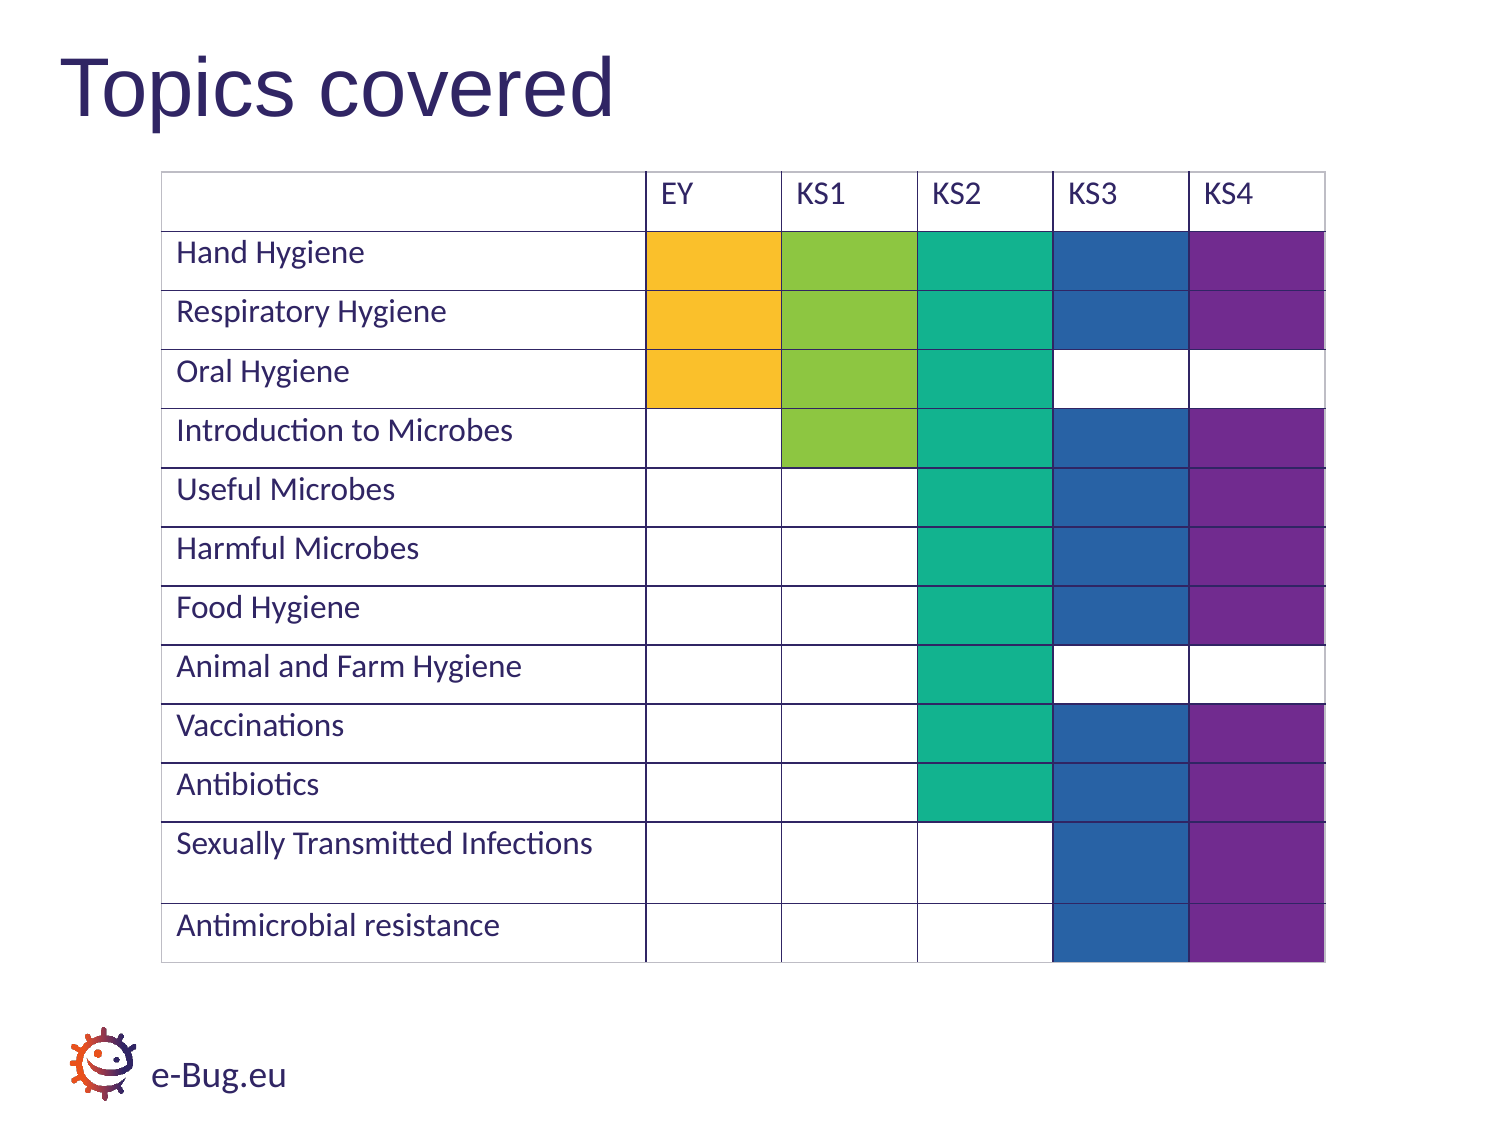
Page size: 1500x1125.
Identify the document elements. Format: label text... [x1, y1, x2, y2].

table_cell [647, 823, 781, 903]
table_cell [918, 904, 1052, 962]
table_cell Antimicrobial resistance [162, 904, 645, 962]
table_cell [1054, 764, 1188, 821]
table_cell [647, 469, 781, 526]
table_cell [918, 764, 1052, 821]
table_cell [1054, 469, 1188, 526]
table_cell [782, 764, 917, 821]
table_cell Oral Hygiene [162, 350, 645, 408]
table_cell [918, 350, 1052, 408]
table_cell [1190, 705, 1324, 762]
table_cell [1190, 350, 1324, 408]
table_cell [647, 587, 781, 644]
table_cell [1054, 646, 1188, 703]
picture [69, 1027, 137, 1103]
table_cell [1054, 291, 1188, 349]
table_cell Useful Microbes [162, 469, 645, 526]
table_cell Vaccinations [162, 705, 645, 762]
table_header [162, 173, 645, 231]
table_cell Animal and Farm Hygiene [162, 646, 645, 703]
table_cell [1190, 409, 1324, 467]
table_cell [647, 350, 781, 408]
table_cell [1190, 469, 1324, 526]
table_cell [647, 646, 781, 703]
table_cell Food Hygiene [162, 587, 645, 644]
table_cell [782, 291, 917, 349]
table_cell [918, 409, 1052, 467]
table_cell [1054, 232, 1188, 290]
table_cell [782, 469, 917, 526]
table_cell Introduction to Microbes [162, 409, 645, 467]
table_cell [1190, 823, 1324, 903]
table_cell [1190, 587, 1324, 644]
table_cell [647, 232, 781, 290]
table_cell [1054, 823, 1188, 903]
table_cell [918, 587, 1052, 644]
table_cell [782, 705, 917, 762]
table_cell [1054, 904, 1188, 962]
table_cell [1054, 350, 1188, 408]
table_cell [782, 409, 917, 467]
table_cell [1054, 528, 1188, 585]
table_cell [647, 904, 781, 962]
table_cell [782, 646, 917, 703]
title Topics covered [44, 7, 1339, 173]
table_header KS2 [918, 173, 1052, 231]
table_cell [1190, 291, 1324, 349]
table_header EY [647, 173, 781, 231]
table_cell [1054, 409, 1188, 467]
table_cell Hand Hygiene [162, 232, 645, 290]
table_cell [782, 587, 917, 644]
table_cell Antibiotics [162, 764, 645, 821]
table_cell [782, 823, 917, 903]
table_cell [647, 291, 781, 349]
table_cell [1190, 232, 1324, 290]
table_cell [1054, 587, 1188, 644]
table_cell Respiratory Hygiene [162, 291, 645, 349]
table_cell [1054, 705, 1188, 762]
table_cell [918, 232, 1052, 290]
table_cell [647, 705, 781, 762]
table_cell Harmful Microbes [162, 528, 645, 585]
table_cell [918, 646, 1052, 703]
table_cell [918, 705, 1052, 762]
table_header KS1 [782, 173, 917, 231]
table_cell [647, 764, 781, 821]
table_cell [918, 823, 1052, 903]
table_cell [647, 528, 781, 585]
table_cell [1190, 904, 1324, 962]
table_cell Sexually Transmitted Infections [162, 823, 645, 903]
table_cell [918, 469, 1052, 526]
table_cell [1190, 528, 1324, 585]
table_cell [782, 528, 917, 585]
table_header KS4 [1190, 173, 1324, 231]
table_cell [782, 232, 917, 290]
table_cell [1190, 646, 1324, 703]
table_header KS3 [1054, 173, 1188, 231]
footer e-Bug.eu [136, 1042, 643, 1103]
table_cell [782, 350, 917, 408]
table_cell [918, 528, 1052, 585]
table_cell [1190, 764, 1324, 821]
table_cell [647, 409, 781, 467]
table_cell [782, 904, 917, 962]
table_cell [918, 291, 1052, 349]
